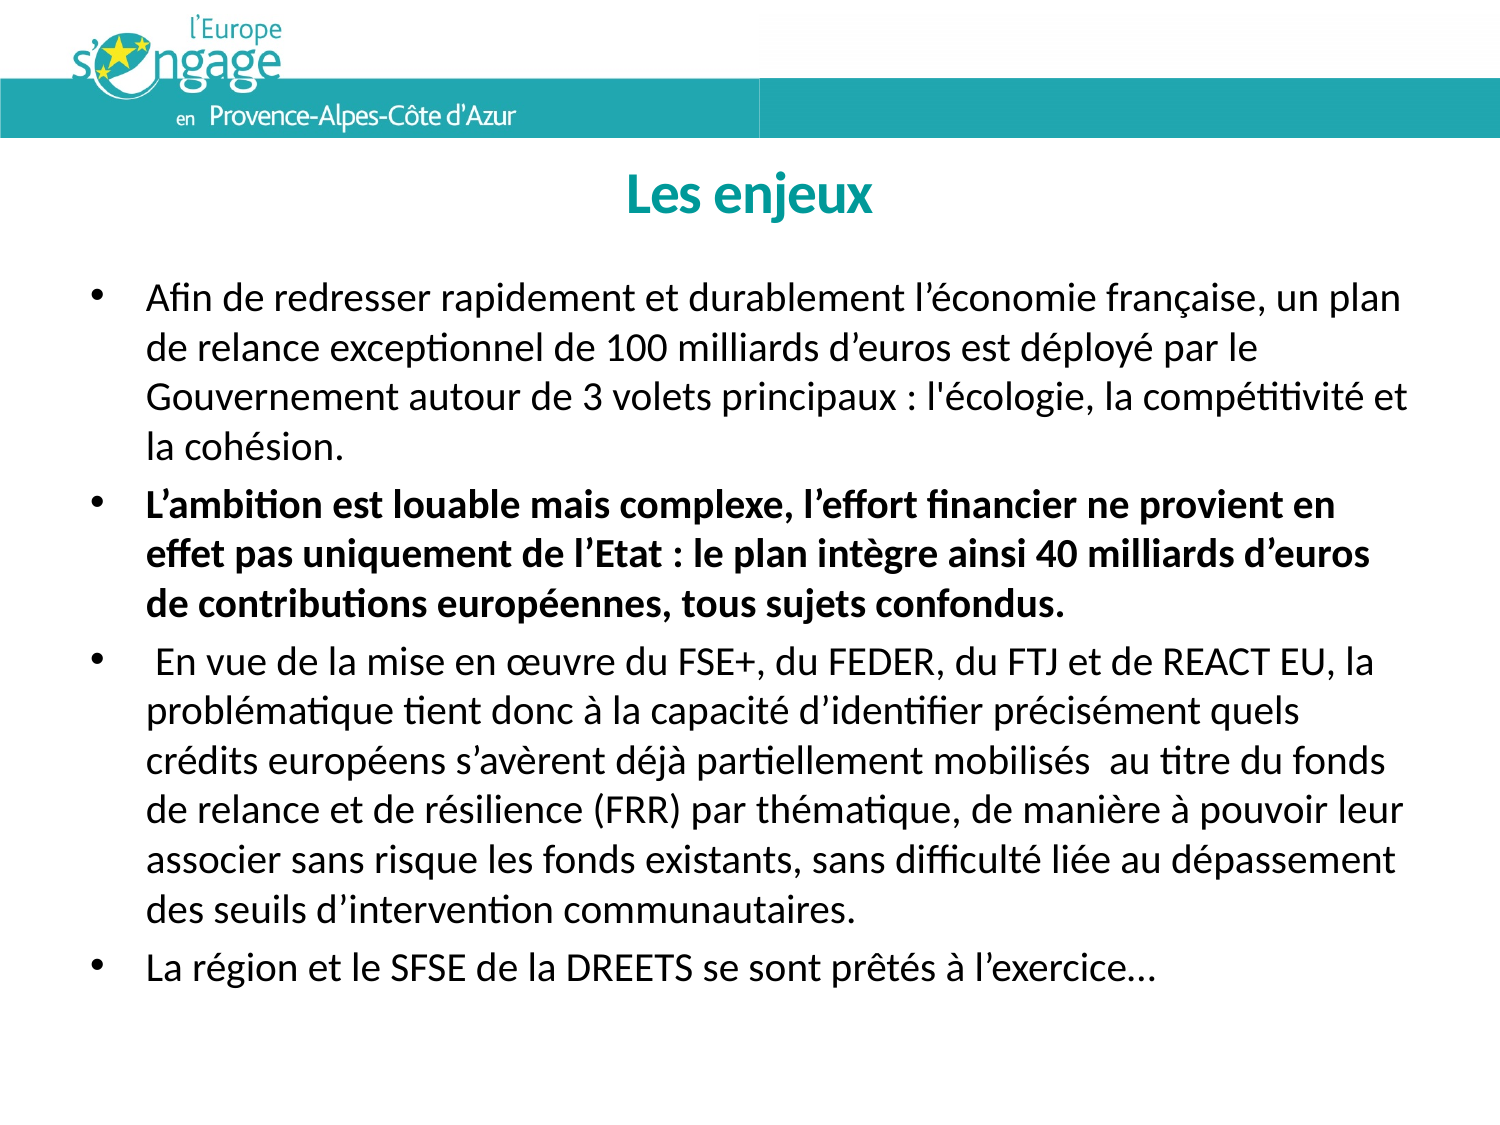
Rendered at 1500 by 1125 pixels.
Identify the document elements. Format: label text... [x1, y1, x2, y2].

title Les enjeux [75, 151, 1425, 233]
list Afin de redresser rapidement et durablement l’économie française, un plan de relance exceptionnel de 100 milliards d’euros est déployé par le Gouvernement autour de 3 volets principaux : l'écologie, la compétitivité et la cohésion. L’ambition est louable mais complexe, l’effort financier ne provient en effet pas uniquement de l’Etat : le plan intègre ainsi 40 milliards d’euros de contributions européennes, tous sujets confondus. En vue de la mise en œuvre du FSE+, du FEDER, du FTJ et de REACT EU, la problématique tient donc à la capacité d’identifier précisément quels crédits européens s’avèrent déjà partiellement mobilisés au titre du fonds de relance et de résilience (FRR) par thématique, de manière à pouvoir leur associer sans risque les fonds existants, sans difficulté liée au dépassement des seuils d’intervention communautaires. La région et le SFSE de la DREETS se sont prêtés à l’exercice… [75, 262, 1425, 1005]
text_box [0, 14, 1500, 138]
